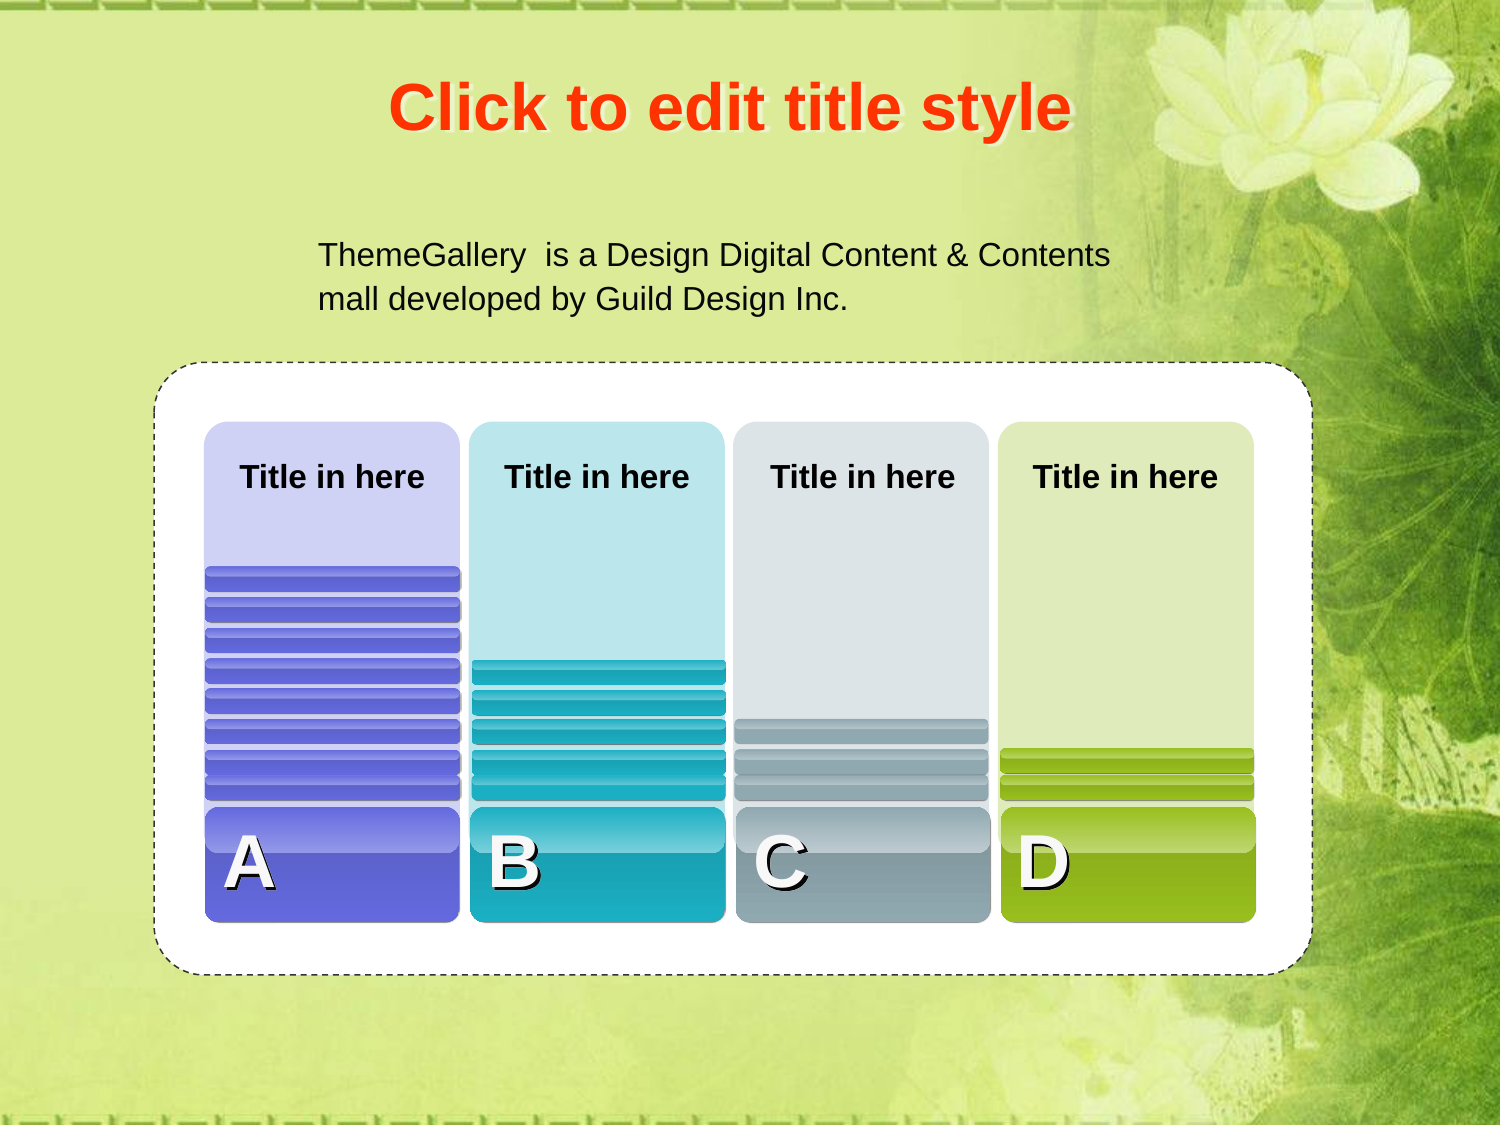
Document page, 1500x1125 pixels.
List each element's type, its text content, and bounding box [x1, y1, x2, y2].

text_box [204, 753, 460, 775]
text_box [471, 692, 727, 716]
text_box Title in here [1008, 448, 1243, 503]
text_box [997, 421, 1254, 748]
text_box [204, 659, 460, 684]
text_box ThemeGallery is a Design Digital Content & Contents mall developed by Guild Design Inc. [303, 221, 1141, 325]
text_box [154, 362, 1313, 975]
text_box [204, 631, 460, 654]
text_box [468, 421, 725, 661]
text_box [204, 782, 460, 801]
text_box Title in here [215, 448, 450, 503]
title Click to edit title style [137, 57, 1325, 150]
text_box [1000, 808, 1256, 923]
picture [0, 0, 1500, 1125]
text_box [204, 720, 460, 745]
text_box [471, 752, 727, 775]
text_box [735, 807, 991, 923]
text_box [204, 566, 460, 592]
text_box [204, 598, 460, 623]
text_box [471, 659, 727, 685]
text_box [471, 722, 727, 745]
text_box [734, 752, 989, 775]
text_box [203, 421, 460, 565]
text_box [471, 783, 727, 801]
text_box Title in here [746, 448, 981, 503]
text_box Title in here [480, 448, 715, 503]
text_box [734, 718, 989, 745]
text_box [733, 421, 990, 719]
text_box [204, 809, 460, 923]
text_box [470, 808, 726, 923]
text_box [999, 747, 1255, 774]
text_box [204, 690, 460, 714]
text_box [734, 781, 989, 801]
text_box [999, 781, 1255, 801]
